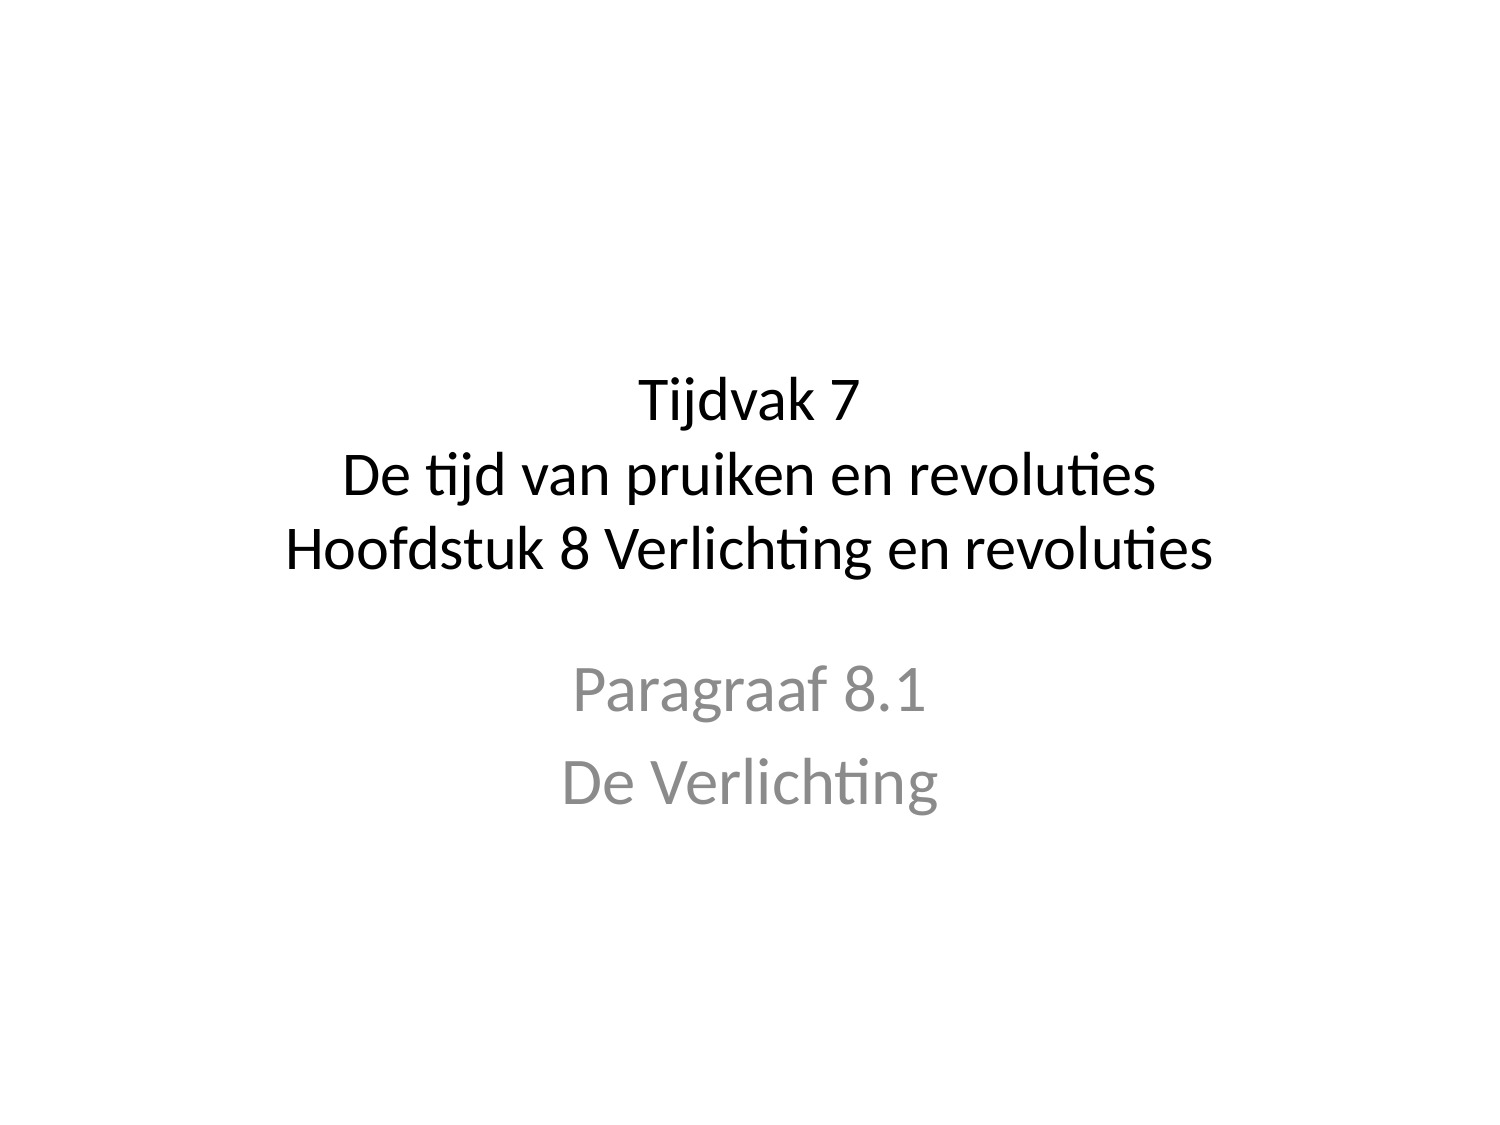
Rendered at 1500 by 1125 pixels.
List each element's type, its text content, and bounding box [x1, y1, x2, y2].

title Tijdvak 7 De tijd van pruiken en revoluties Hoofdstuk 8 Verlichting en revoluties [112, 349, 1388, 591]
subtitle Paragraaf 8.1 De Verlichting [225, 637, 1275, 925]
